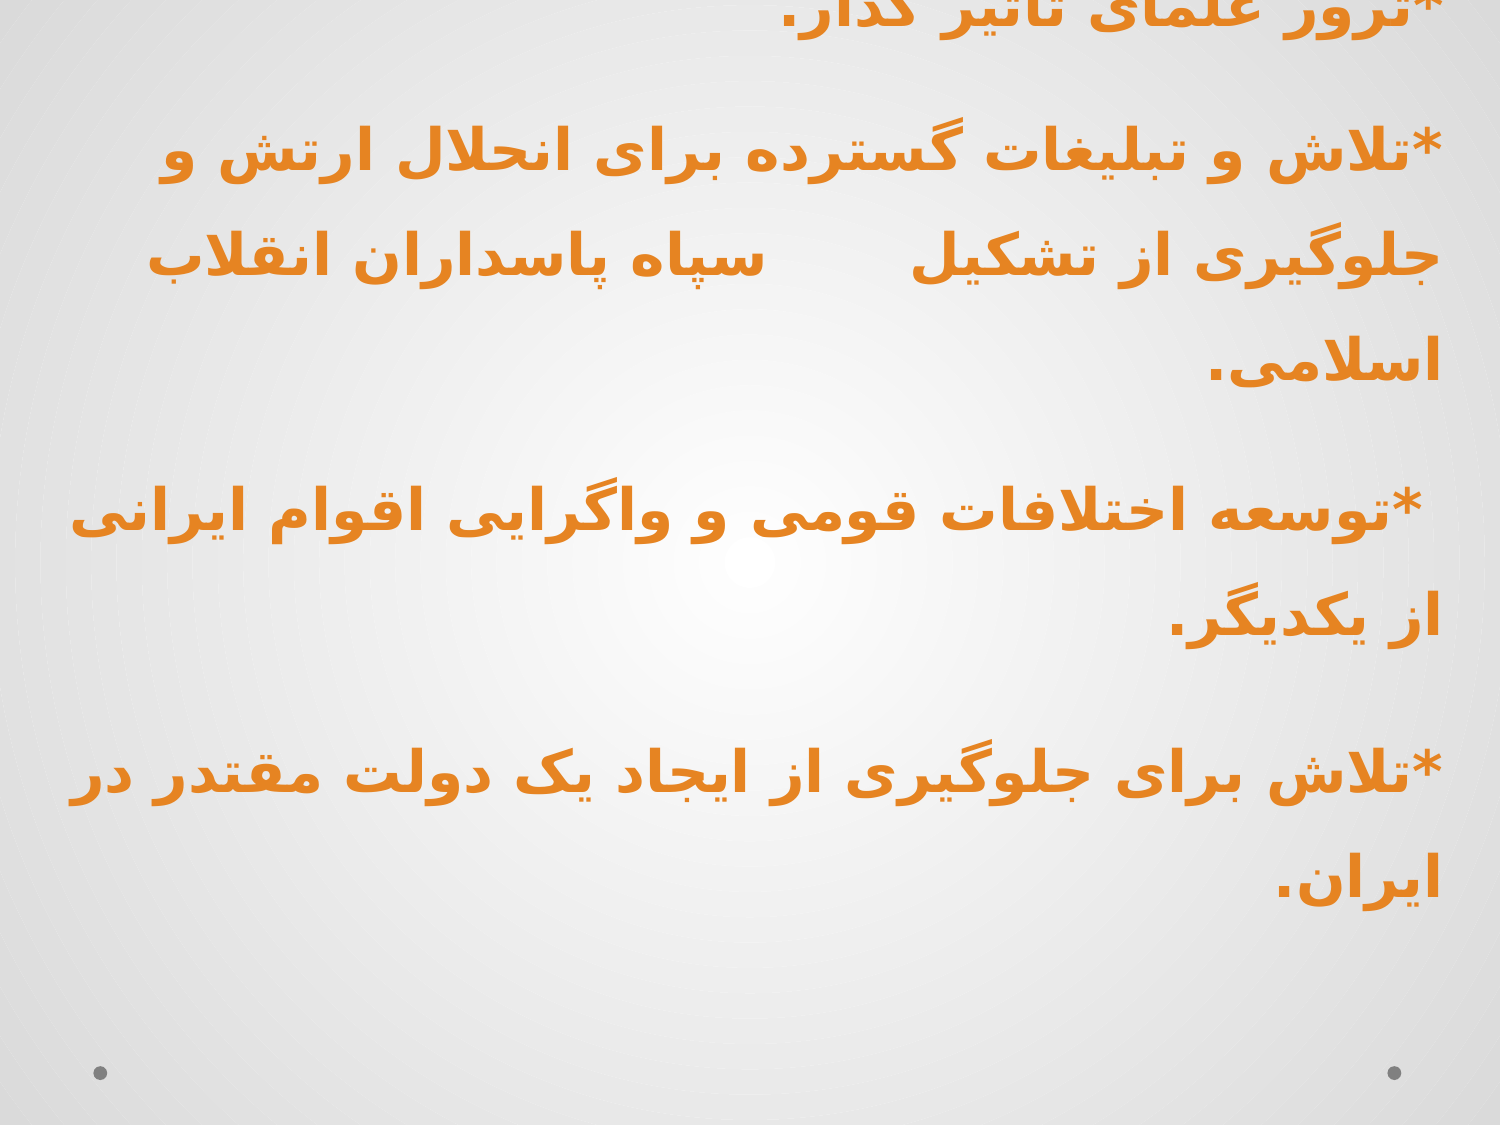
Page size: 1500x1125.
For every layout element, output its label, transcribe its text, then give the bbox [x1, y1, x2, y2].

title برجسته ترین شاخصه های وضعیت سیاسی ایران: *ترور علمای تأثیر گذار. *تلاش و تبلیغات گسترده برای انحلال ارتش و جلوگیری از تشکیل سپاه پاسداران انقلاب اسلامی. *توسعه اختلافات قومی و واگرایی اقوام ایرانی از یکدیگر. *تلاش برای جلوگیری از ایجاد یک دولت مقتدر در ایران. [53, 21, 1459, 917]
